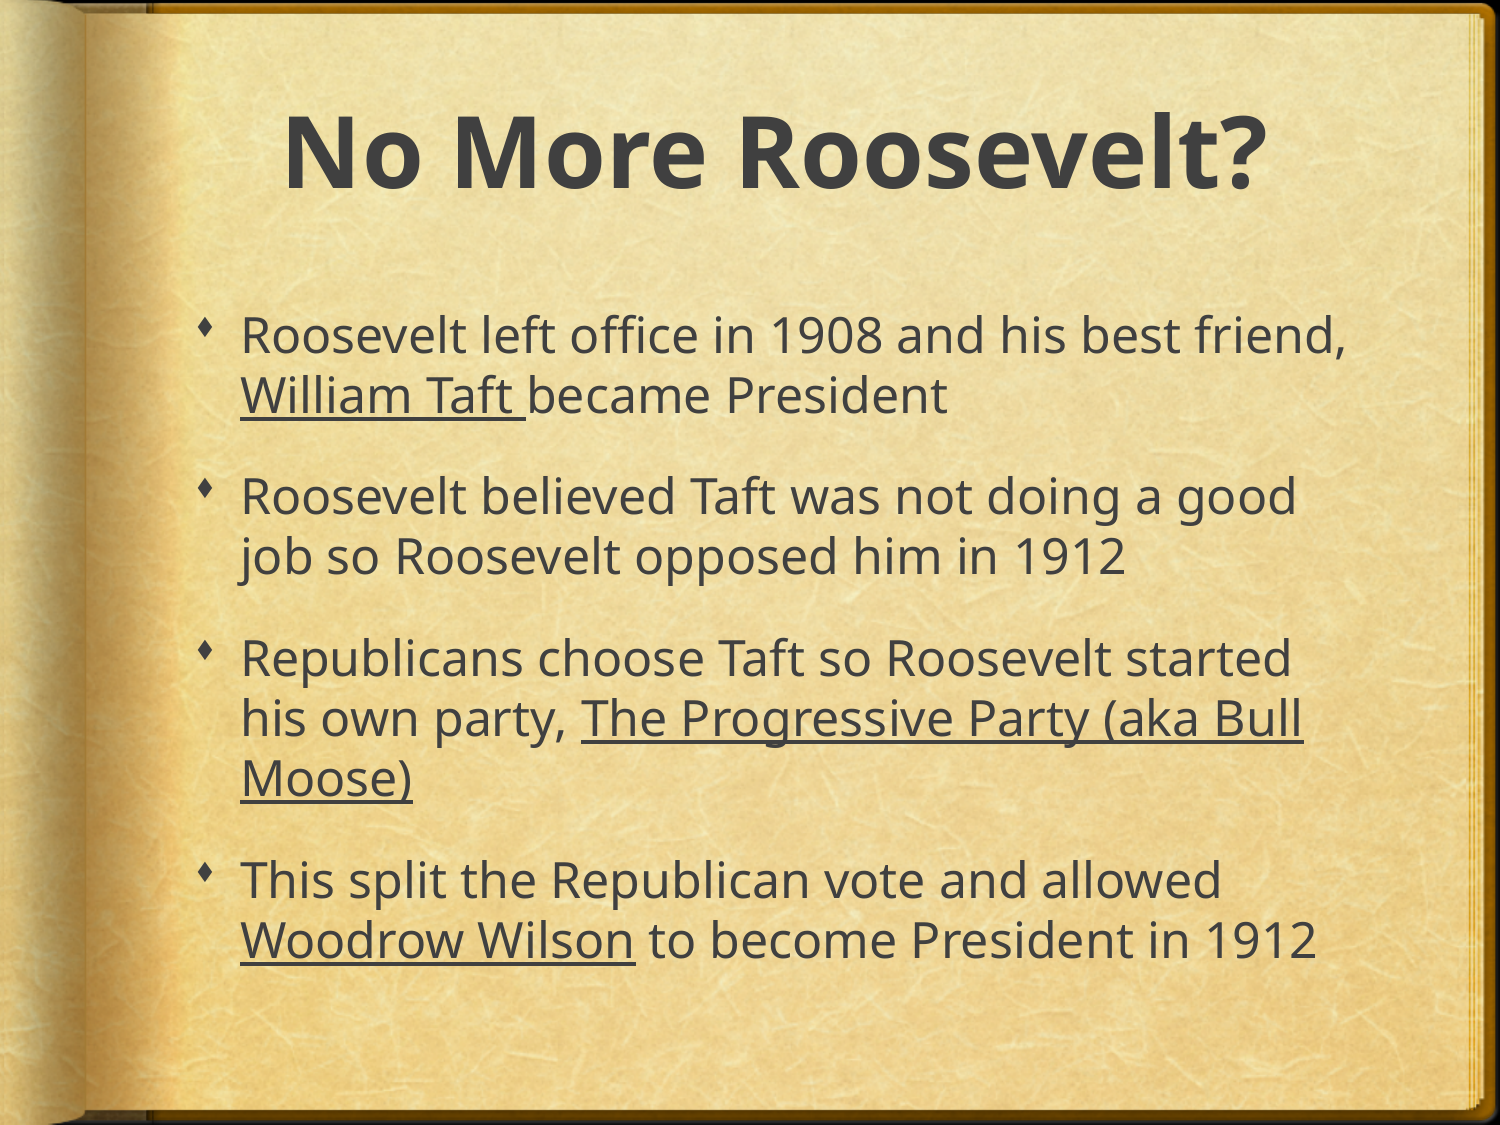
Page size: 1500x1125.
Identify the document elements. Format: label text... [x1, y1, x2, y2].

picture [0, 0, 1500, 1125]
list Roosevelt left office in 1908 and his best friend, William Taft became President Roosevelt believed Taft was not doing a good job so Roosevelt opposed him in 1912 Republicans choose Taft so Roosevelt started his own party, The Progressive Party (aka Bull Moose) This split the Republican vote and allowed Woodrow Wilson to become President in 1912 [178, 295, 1372, 1005]
title No More Roosevelt? [178, 45, 1372, 265]
